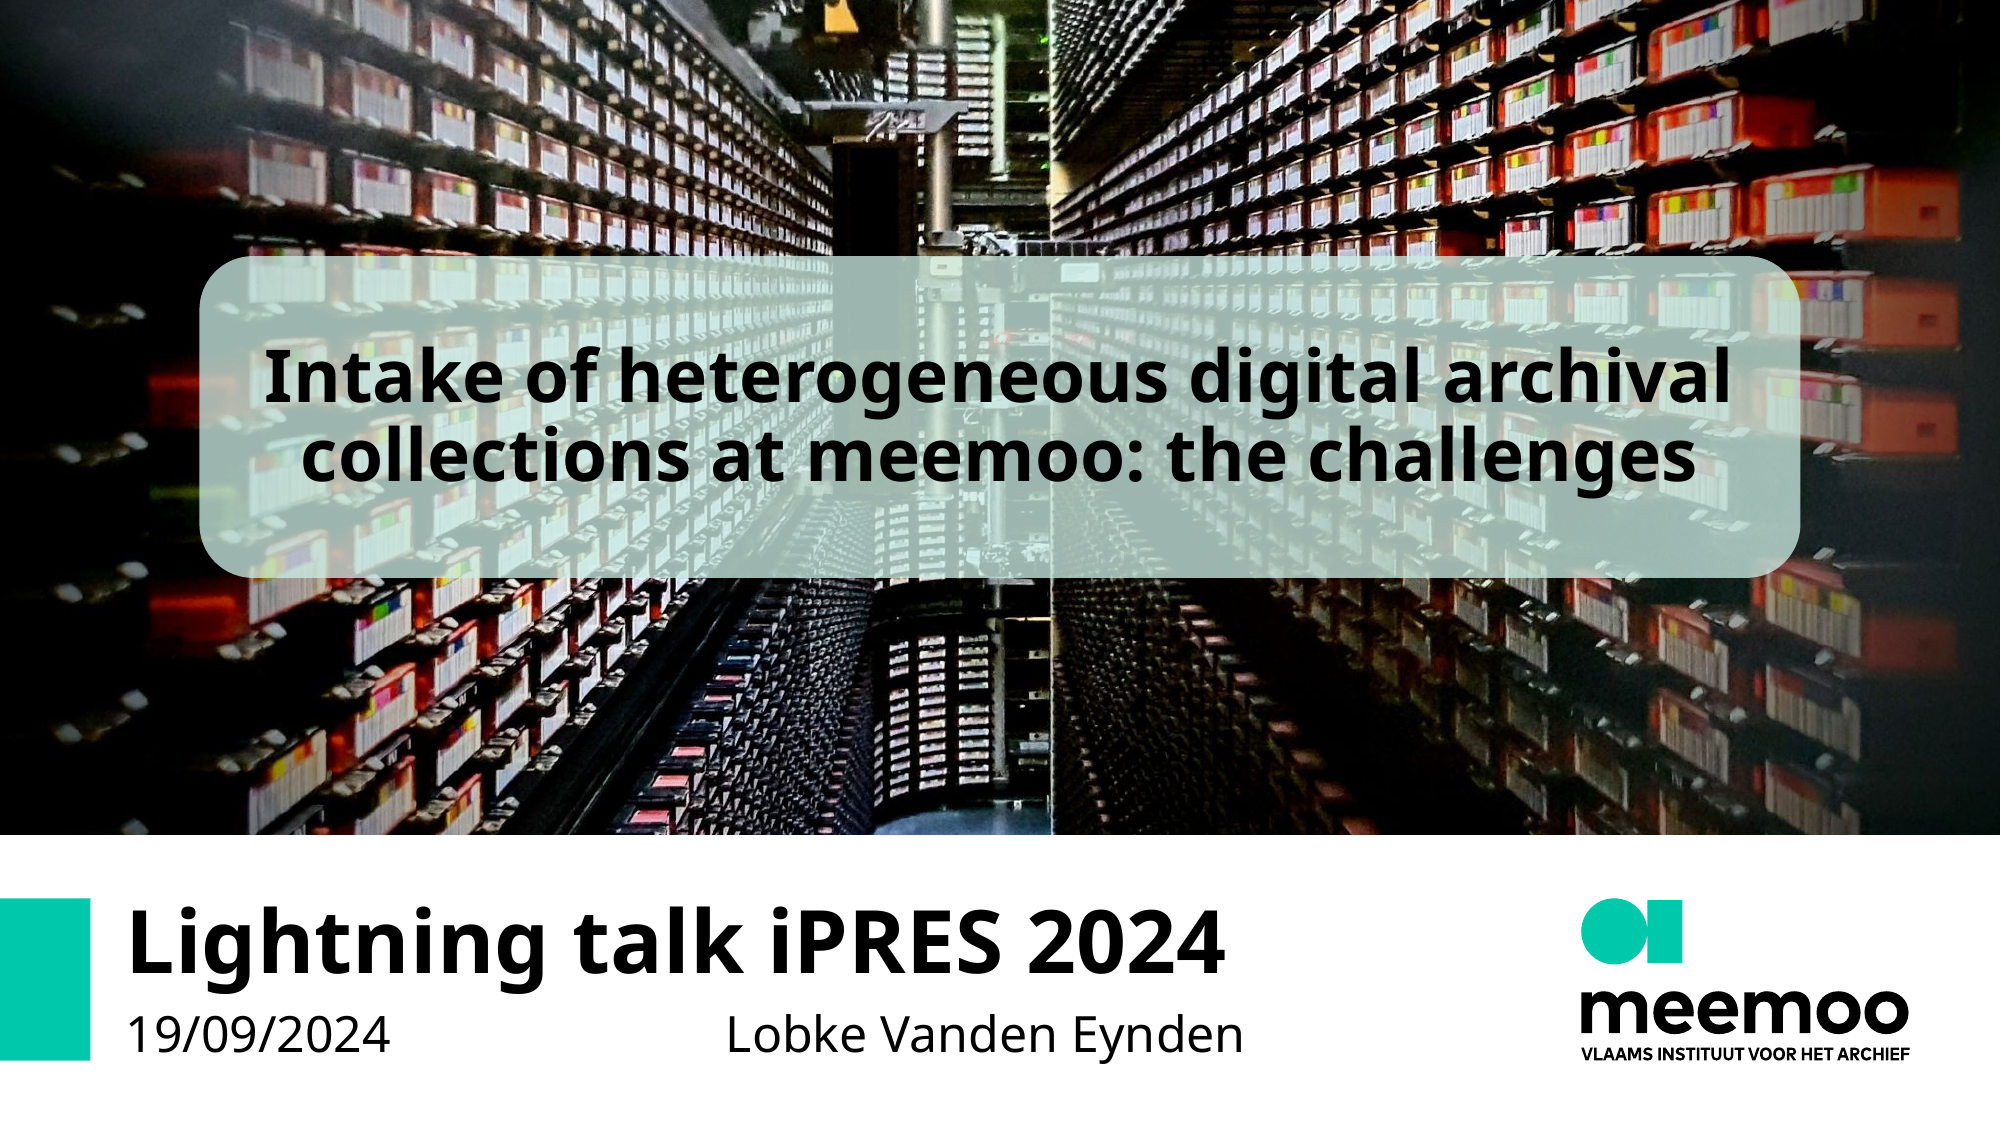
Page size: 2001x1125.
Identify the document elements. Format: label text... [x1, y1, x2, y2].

title Lightning talk iPRES 2024 [125, 898, 1474, 992]
picture [0, 0, 2000, 835]
subtitle 19/09/2024 Lobke Vanden Eynden [125, 1012, 1474, 1061]
